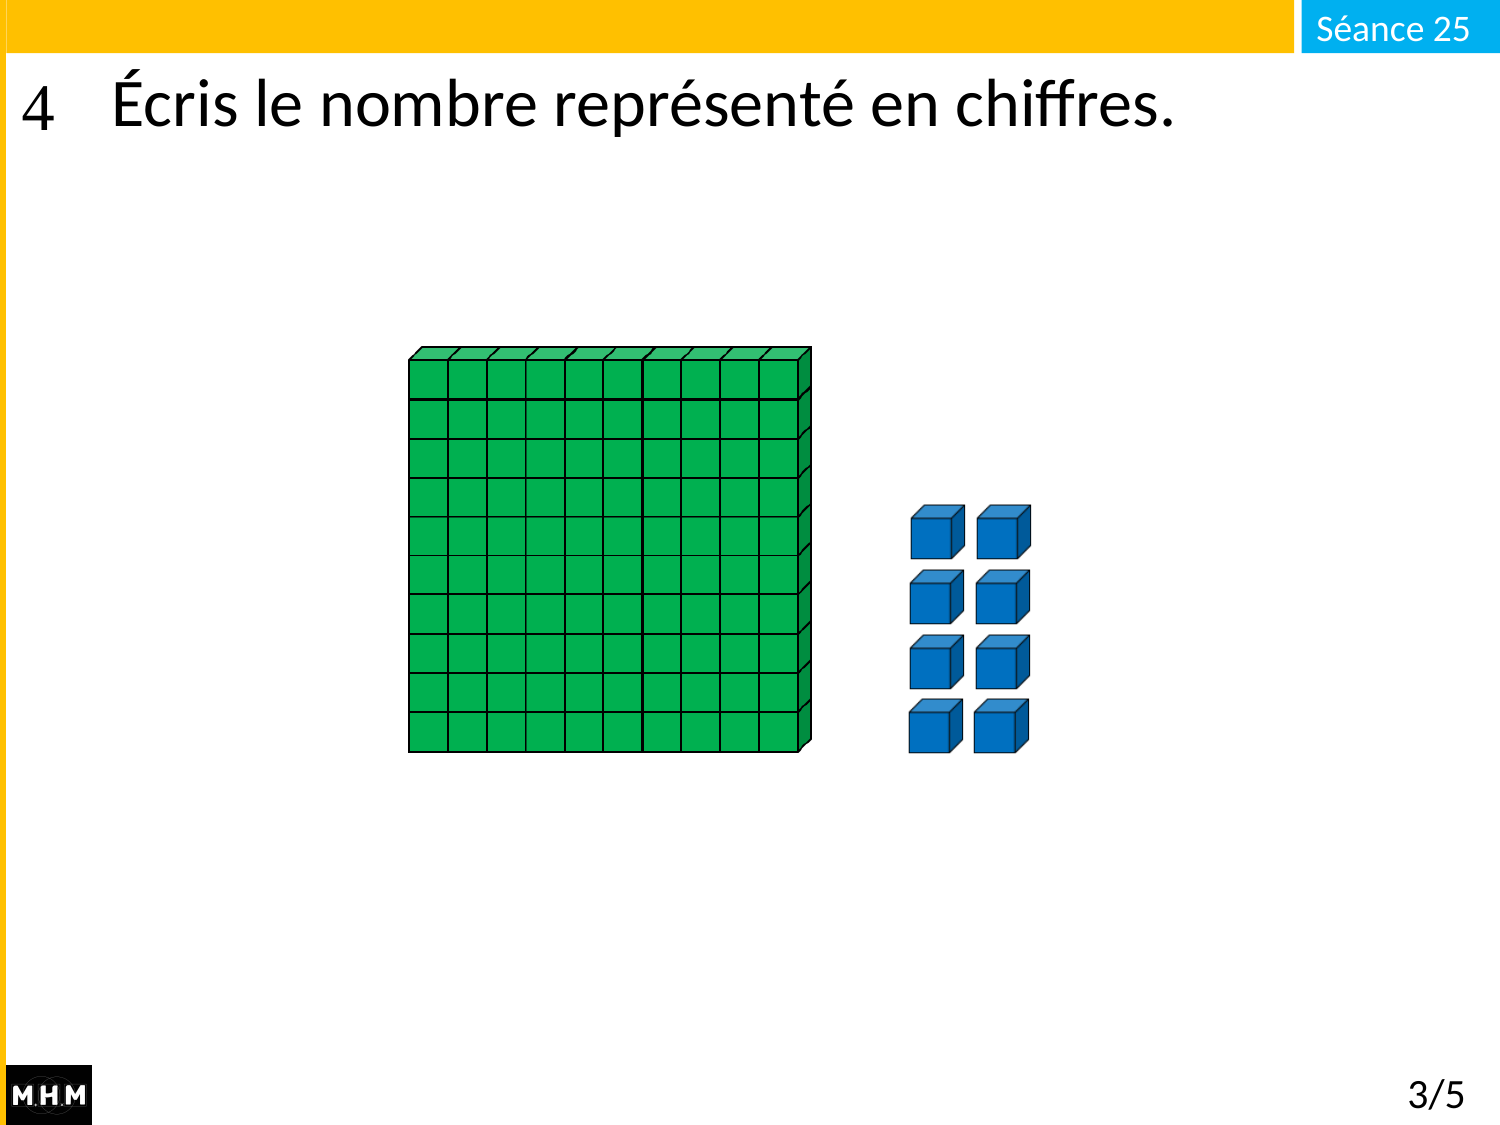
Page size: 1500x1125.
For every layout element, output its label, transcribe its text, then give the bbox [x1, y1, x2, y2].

picture [906, 632, 968, 692]
picture [973, 502, 1035, 562]
picture [970, 696, 1033, 756]
picture [905, 696, 967, 756]
picture [907, 502, 969, 562]
picture [971, 567, 1034, 627]
title Écris le nombre représenté en chiffres. [96, 60, 1391, 150]
picture [402, 342, 814, 756]
list 3/5 [1373, 1064, 1500, 1125]
picture [906, 567, 968, 627]
picture [6, 1065, 92, 1125]
picture [971, 632, 1034, 692]
